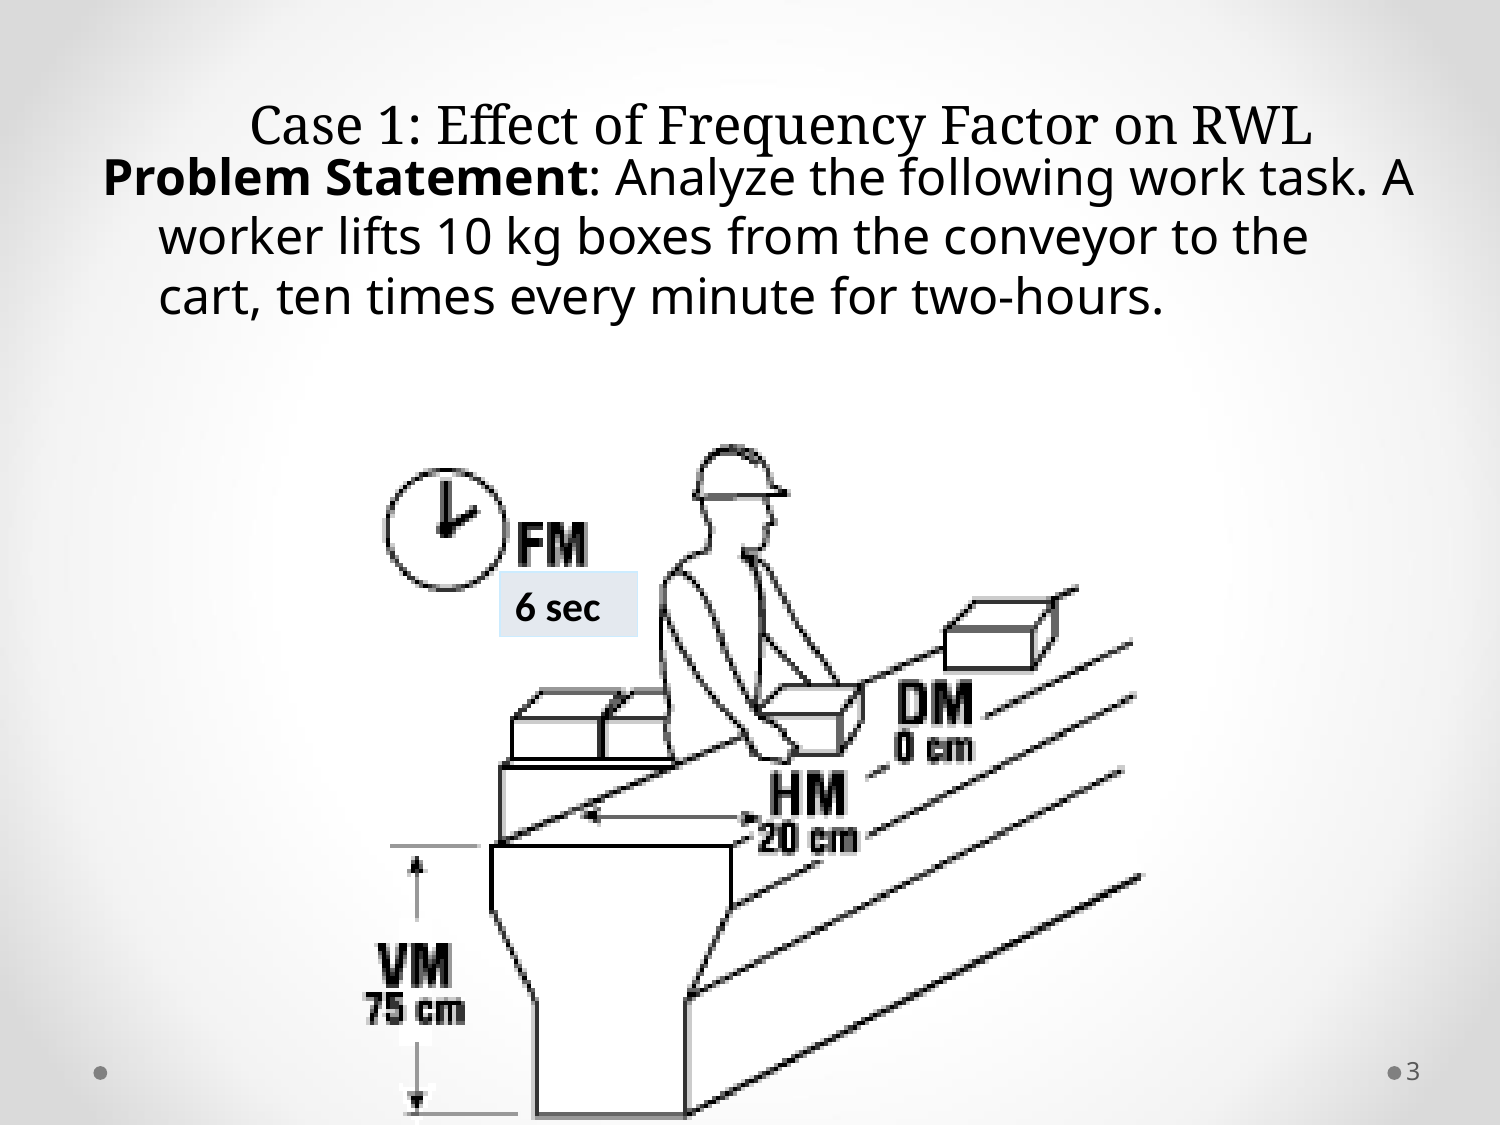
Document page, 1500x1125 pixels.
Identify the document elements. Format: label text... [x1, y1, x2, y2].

title Case 1: Effect of Frequency Factor on RWL [62, 62, 1500, 163]
picture [0, 0, 1500, 1125]
slide_number 3 [1401, 1042, 1494, 1103]
list Problem Statement: Analyze the following work task. A worker lifts 10 kg boxes from the conveyor to the cart, ten times every minute for two-hours. [87, 137, 1438, 1113]
